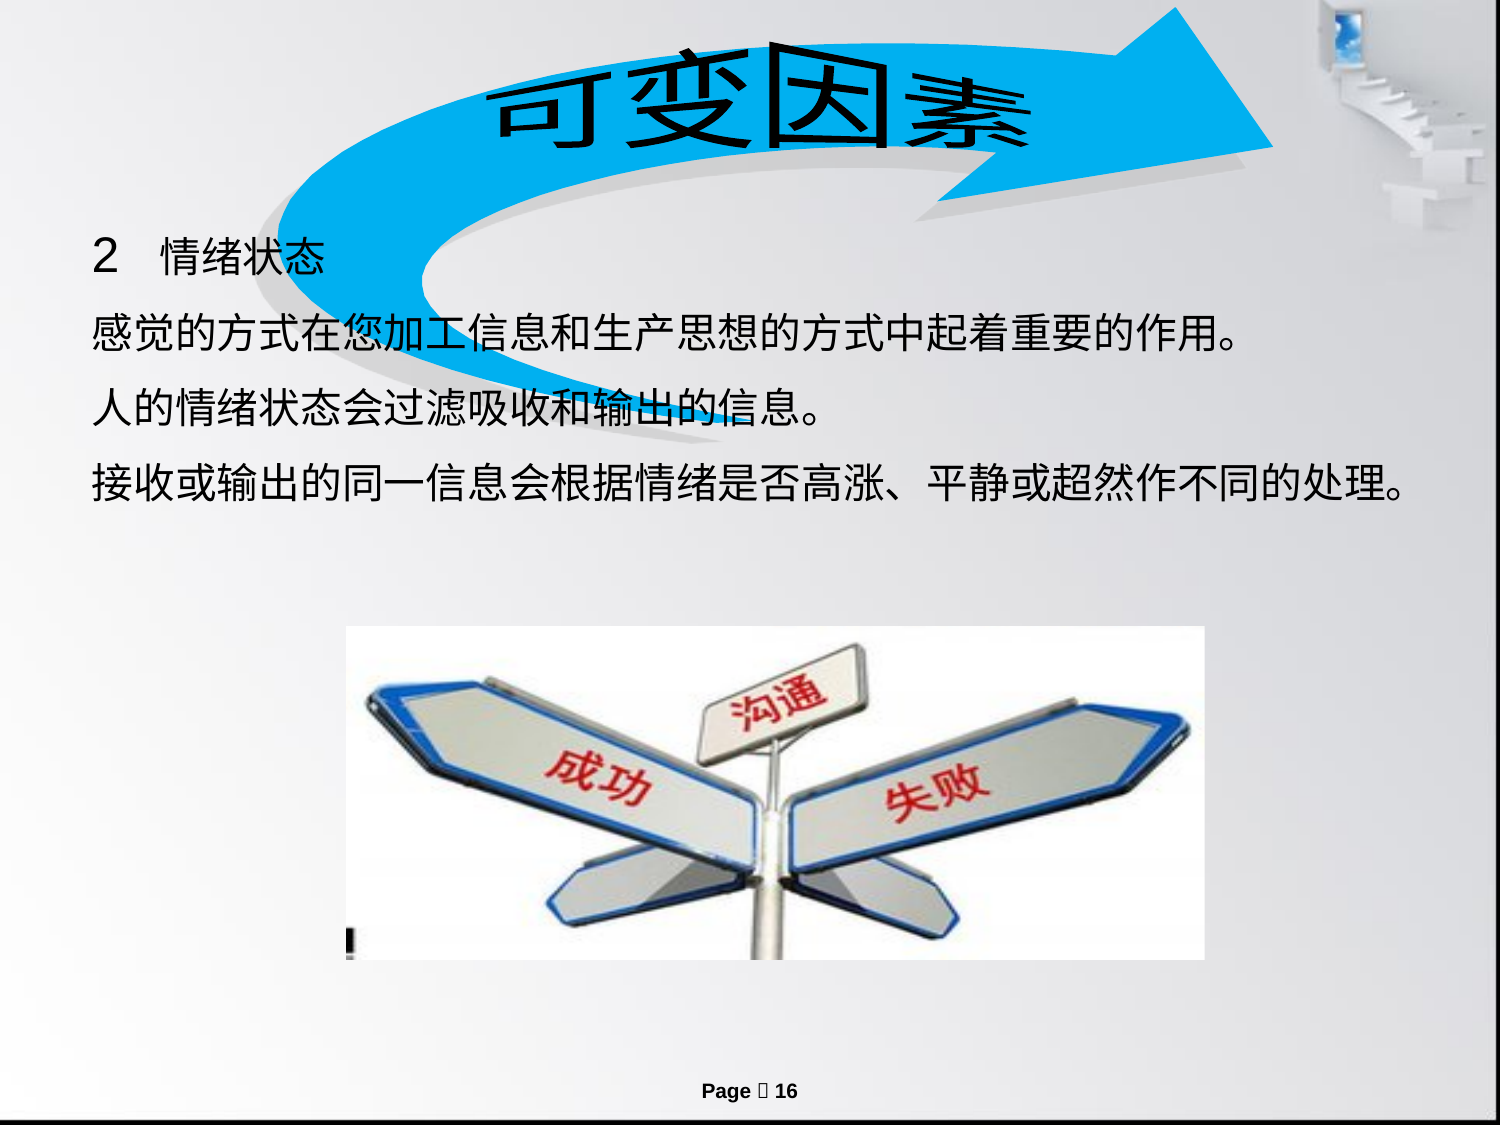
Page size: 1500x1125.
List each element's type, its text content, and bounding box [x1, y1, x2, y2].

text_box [277, 7, 1274, 424]
picture [0, 0, 1500, 1125]
list 2 情绪状态 感觉的方式在您加工信息和生产思想的方式中起着重要的作用。 人的情绪状态会过滤吸收和输出的信息。 接收或输出的同一信息会根据情绪是否高涨、平静或超然作不同的处理。 [76, 184, 1424, 1036]
